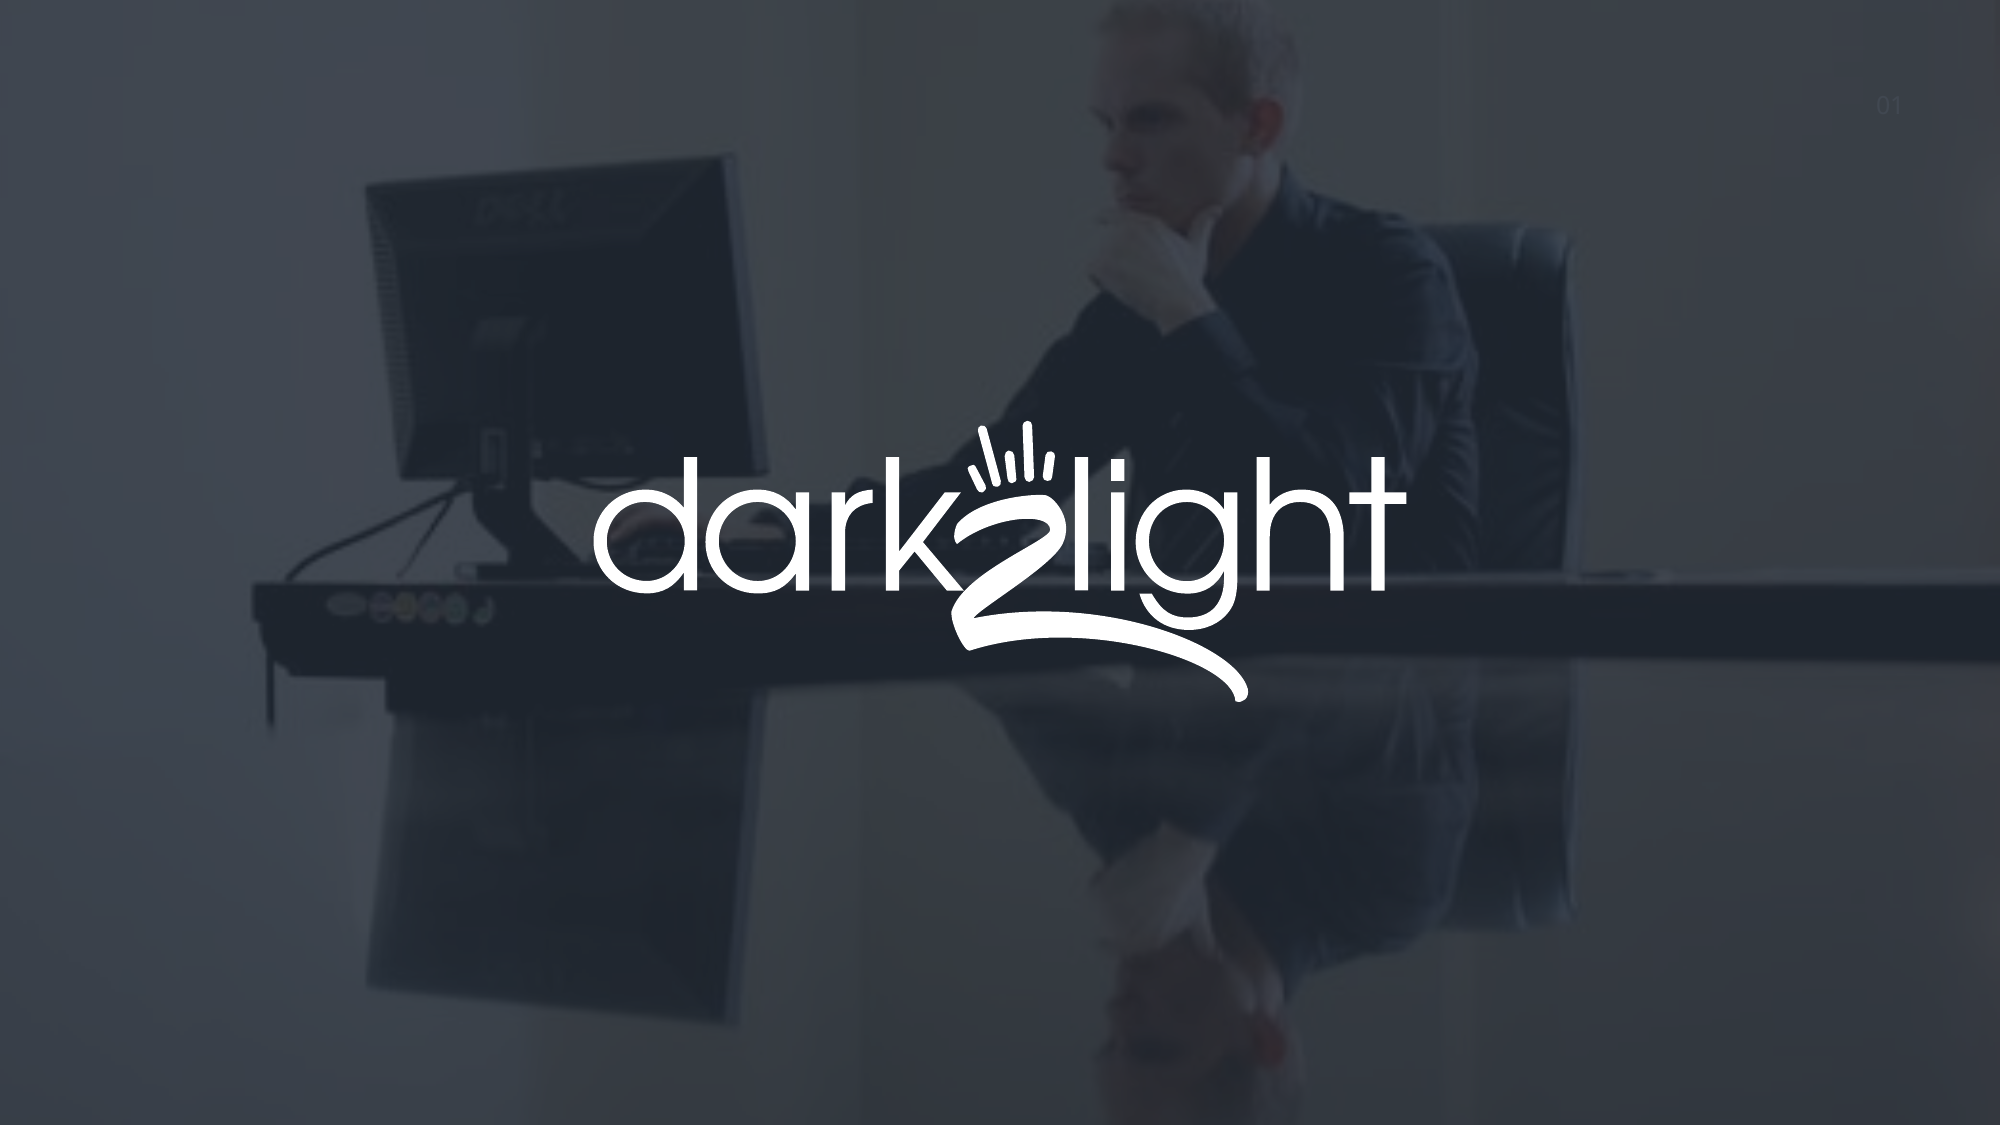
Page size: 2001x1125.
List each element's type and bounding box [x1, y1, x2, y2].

text_box [593, 420, 1407, 705]
picture [0, 0, 2000, 1125]
